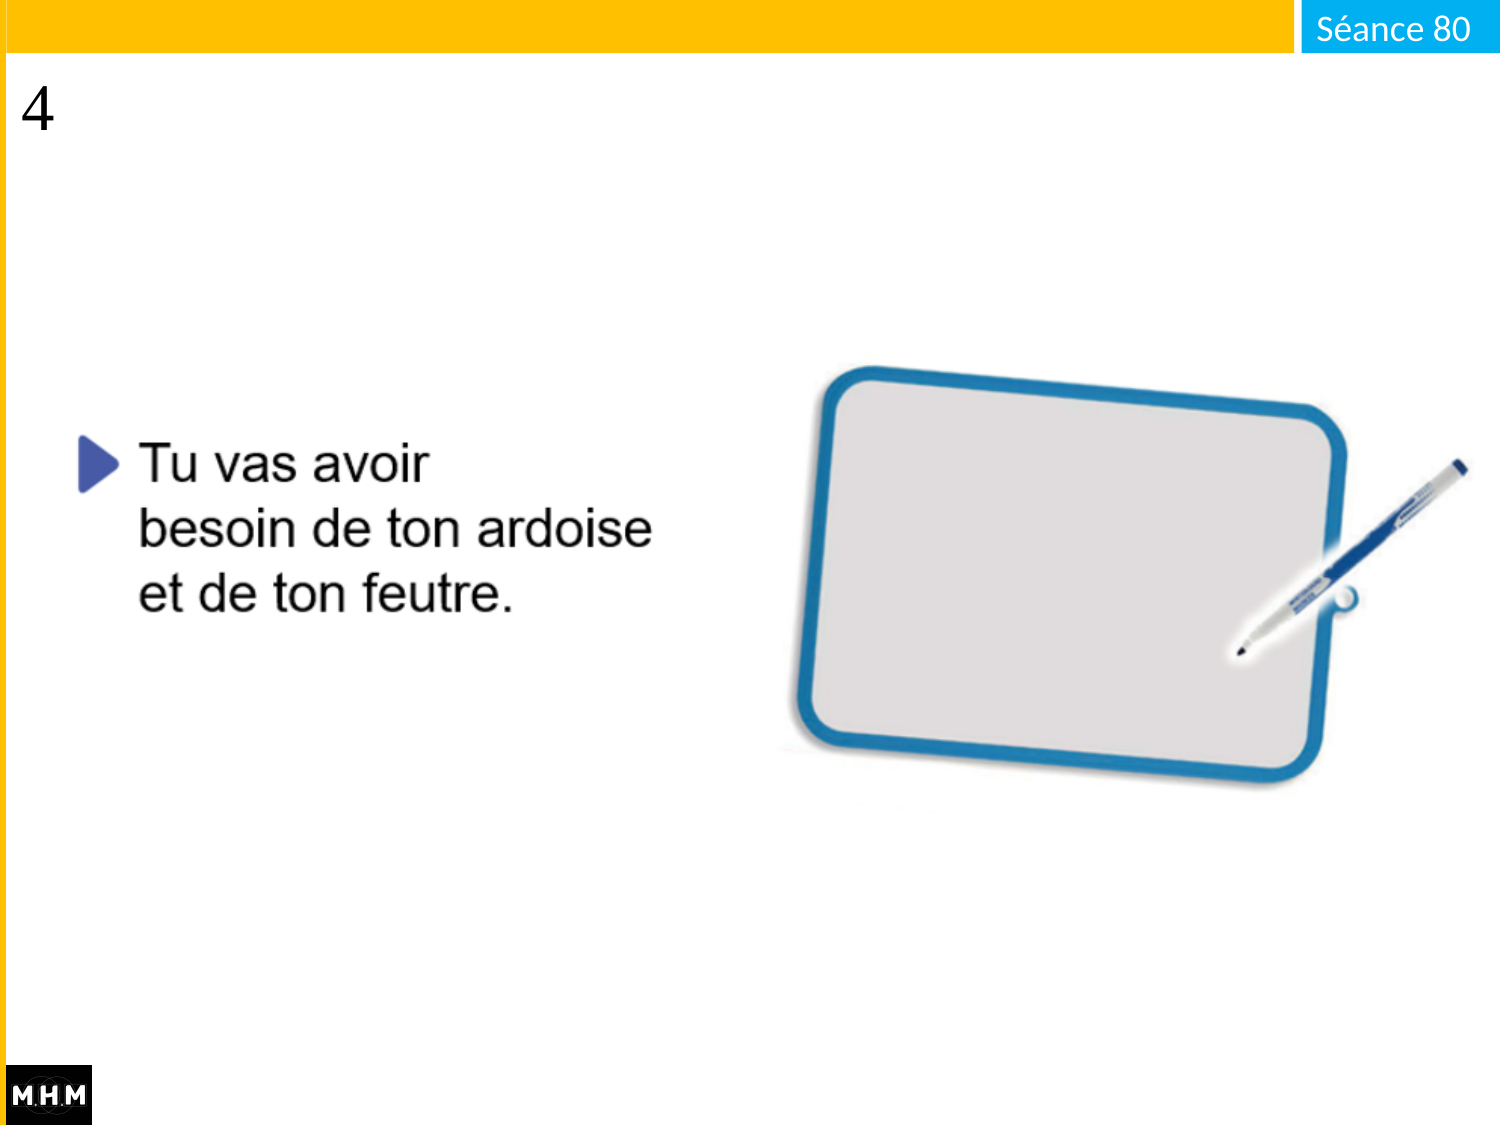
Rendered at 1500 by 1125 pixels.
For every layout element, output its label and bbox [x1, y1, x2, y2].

picture [49, 302, 1500, 841]
picture [6, 1065, 92, 1125]
